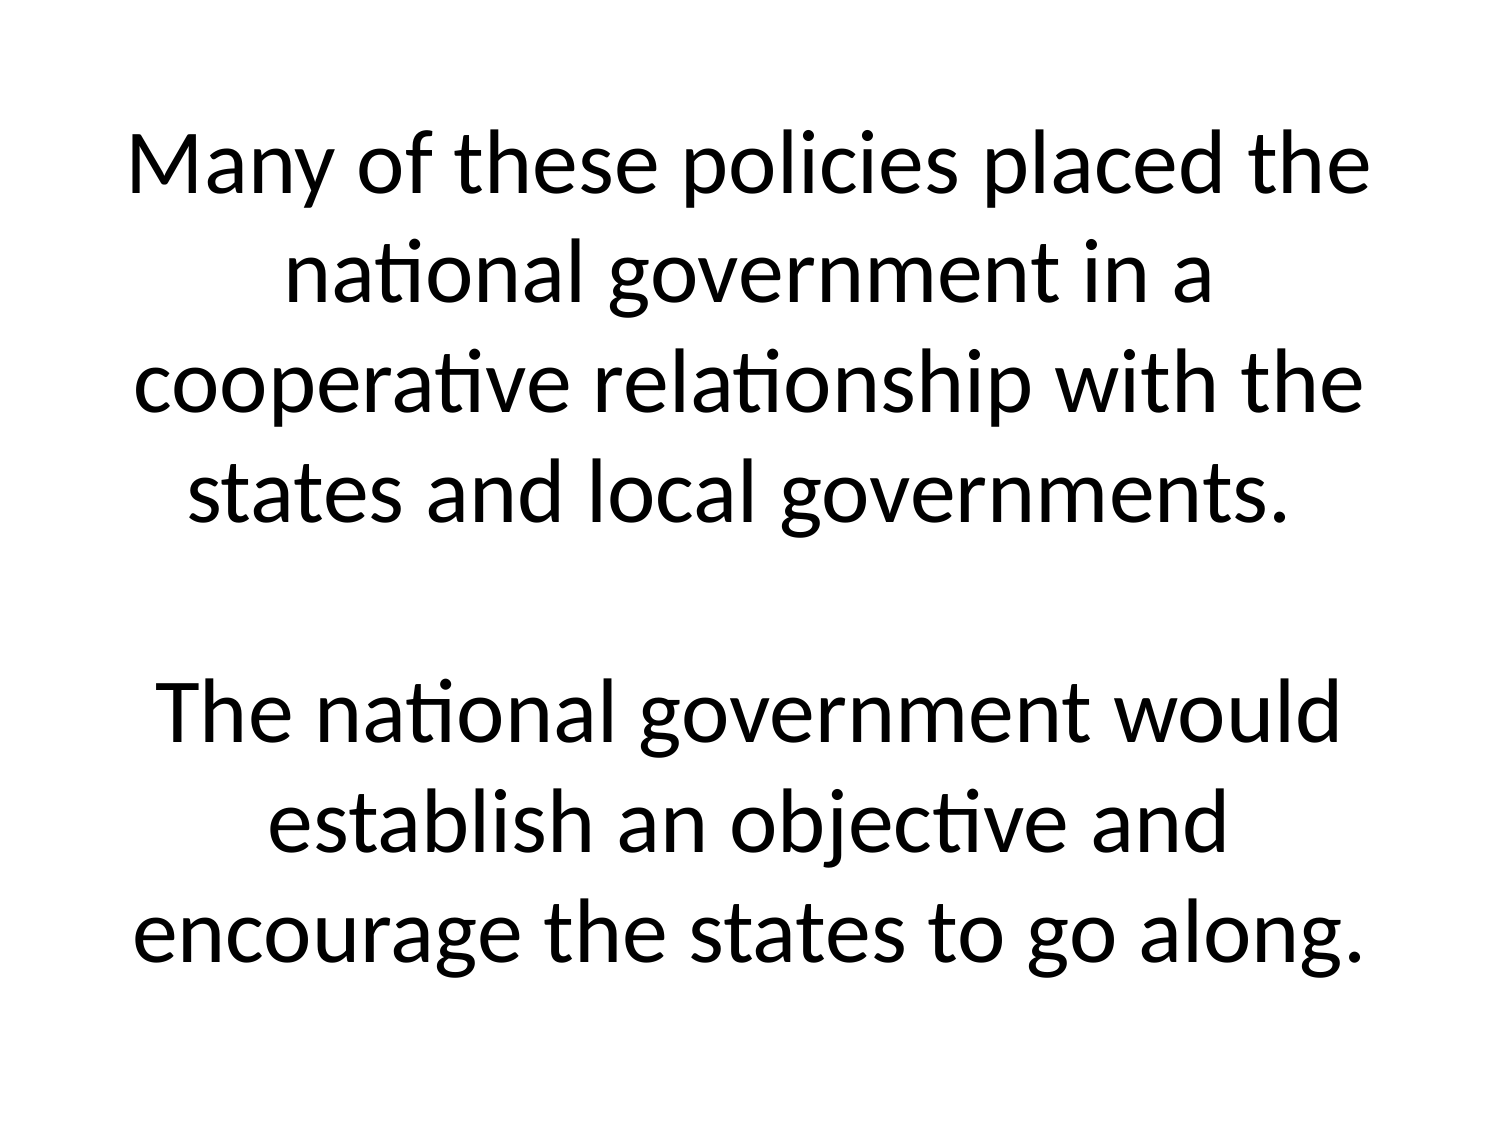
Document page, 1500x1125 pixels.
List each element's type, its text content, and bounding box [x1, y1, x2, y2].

title Many of these policies placed the national government in a cooperative relationship with the states and local governments. The national government would establish an objective and encourage the states to go along. [74, 44, 1426, 1038]
